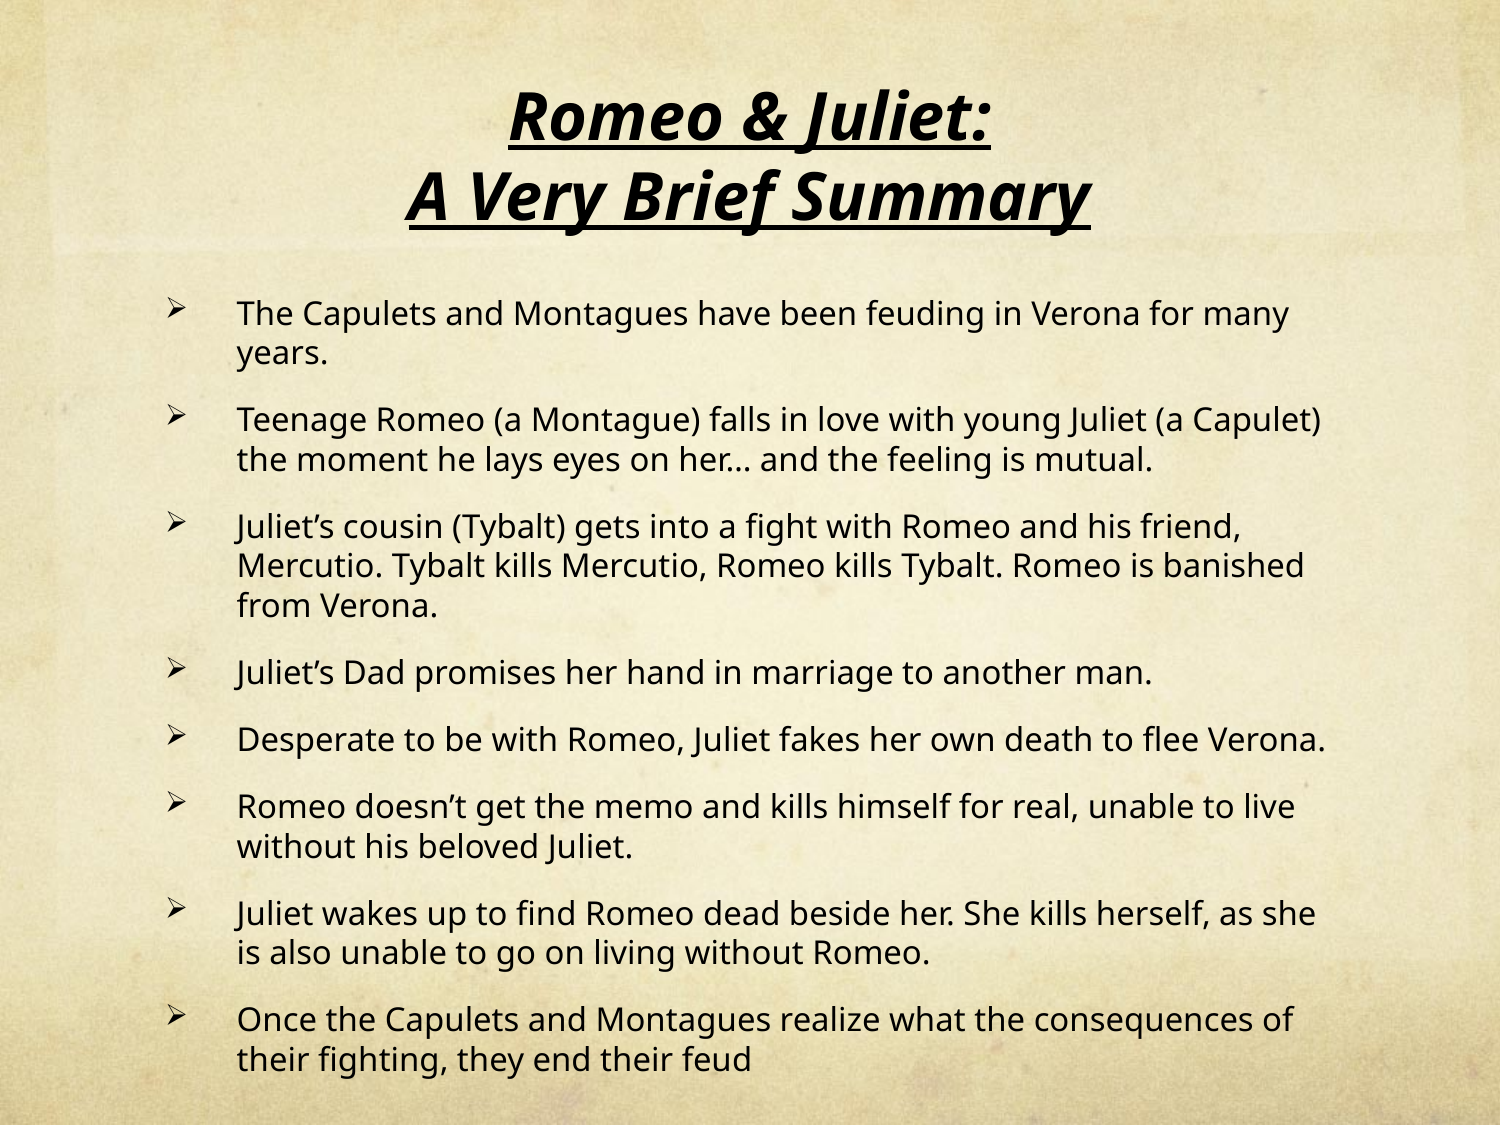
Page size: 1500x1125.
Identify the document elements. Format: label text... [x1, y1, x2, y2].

picture [0, 0, 1500, 1125]
title Romeo & Juliet: A Very Brief Summary [150, 82, 1350, 225]
list The Capulets and Montagues have been feuding in Verona for many years. Teenage Romeo (a Montague) falls in love with young Juliet (a Capulet) the moment he lays eyes on her… and the feeling is mutual. Juliet’s cousin (Tybalt) gets into a fight with Romeo and his friend, Mercutio. Tybalt kills Mercutio, Romeo kills Tybalt. Romeo is banished from Verona. Juliet’s Dad promises her hand in marriage to another man. Desperate to be with Romeo, Juliet fakes her own death to flee Verona. Romeo doesn’t get the memo and kills himself for real, unable to live without his beloved Juliet. Juliet wakes up to find Romeo dead beside her. She kills herself, as she is also unable to go on living without Romeo. Once the Capulets and Montagues realize what the consequences of their fighting, they end their feud [150, 284, 1350, 1125]
